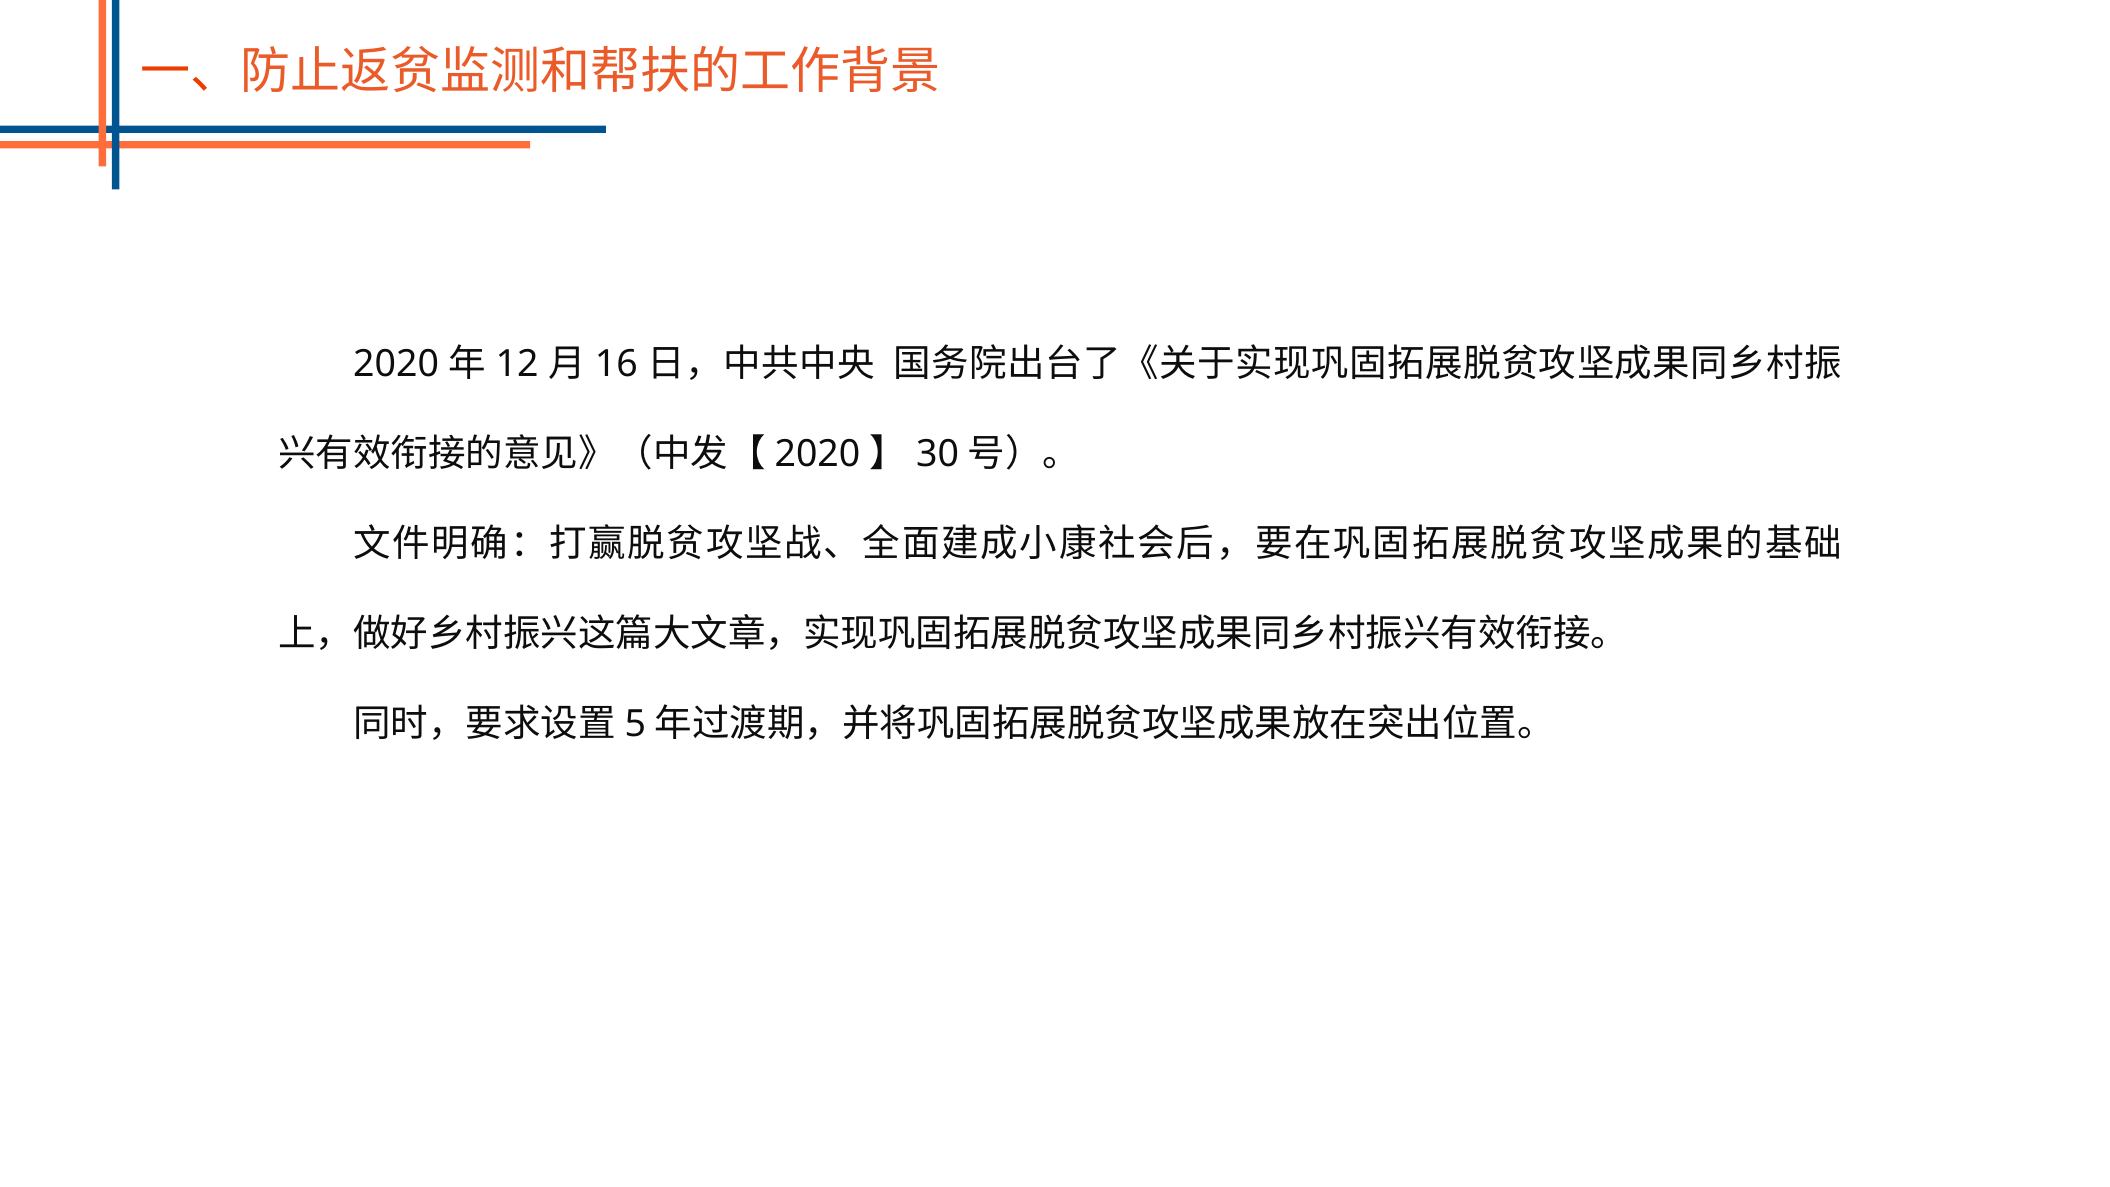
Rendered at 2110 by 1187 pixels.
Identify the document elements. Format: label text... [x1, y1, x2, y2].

text_box 2020年12月16日，中共中央 国务院出台了《关于实现巩固拓展脱贫攻坚成果同乡村振兴有效衔接的意见》（中发【2020】30号）。 文件明确：打赢脱贫攻坚战、全面建成小康社会后，要在巩固拓展脱贫攻坚成果的基础上，做好乡村振兴这篇大文章，实现巩固拓展脱贫攻坚成果同乡村振兴有效衔接。 同时，要求设置5年过渡期，并将巩固拓展脱贫攻坚成果放在突出位置。 [263, 286, 1858, 751]
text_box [0, 0, 1457, 190]
